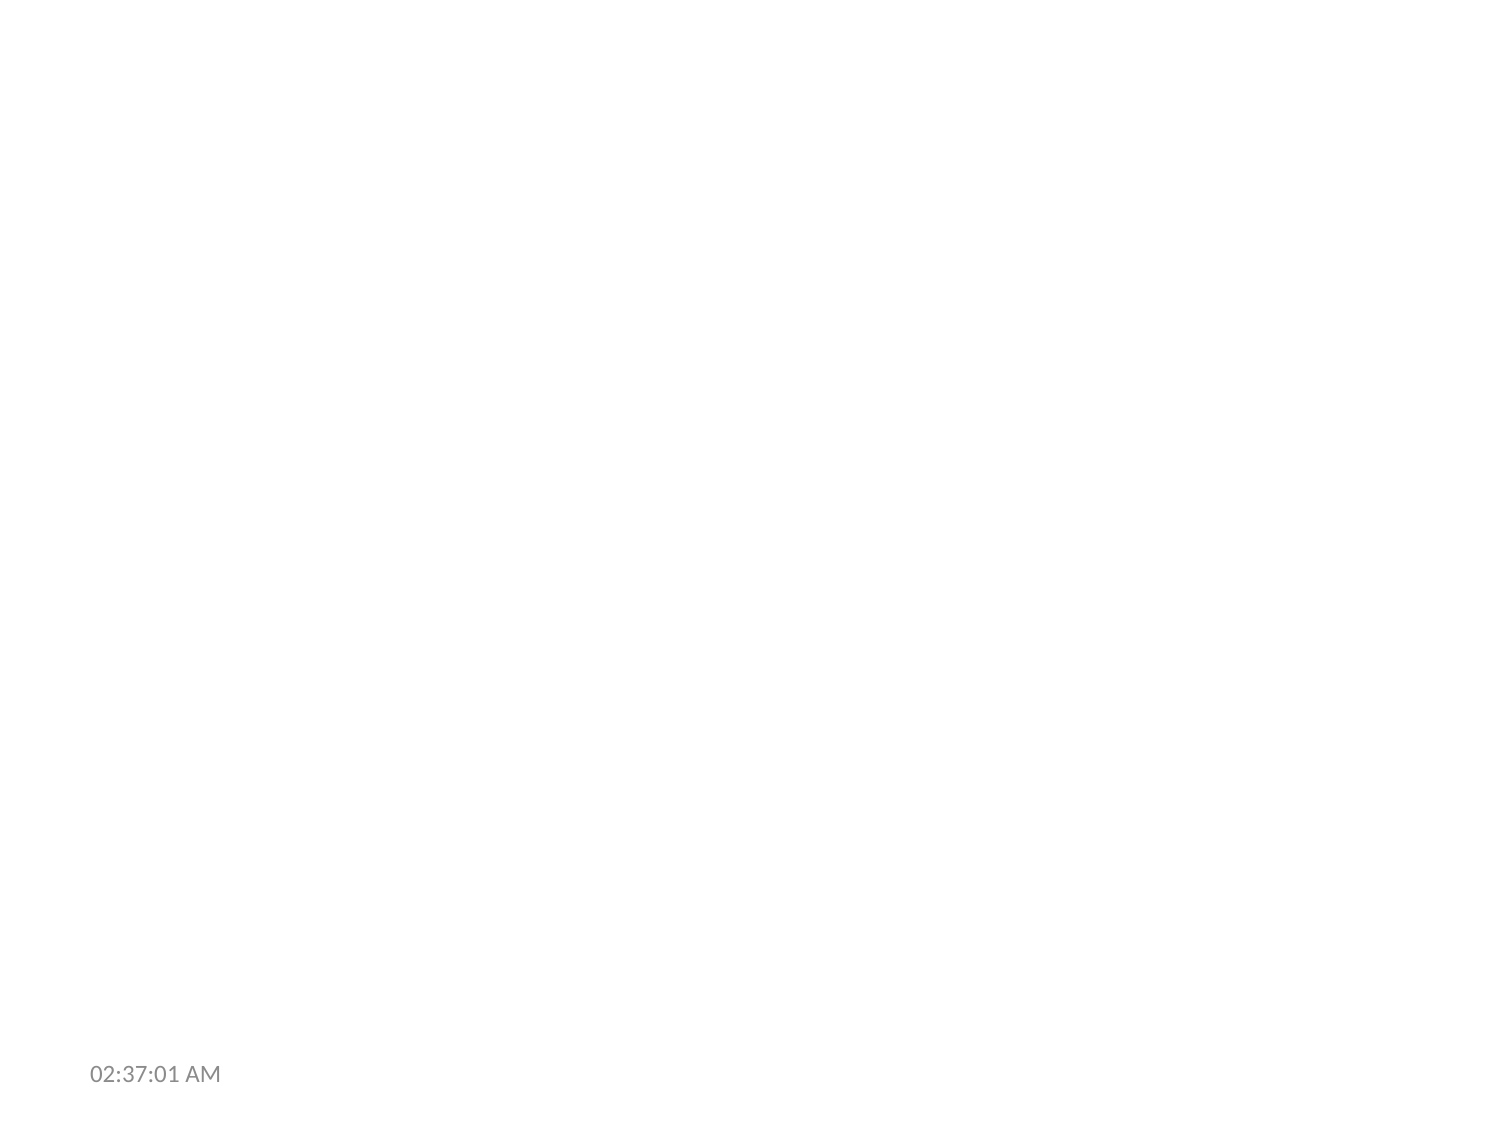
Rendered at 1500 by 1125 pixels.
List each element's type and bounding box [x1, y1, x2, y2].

slide_number [75, 1042, 425, 1103]
